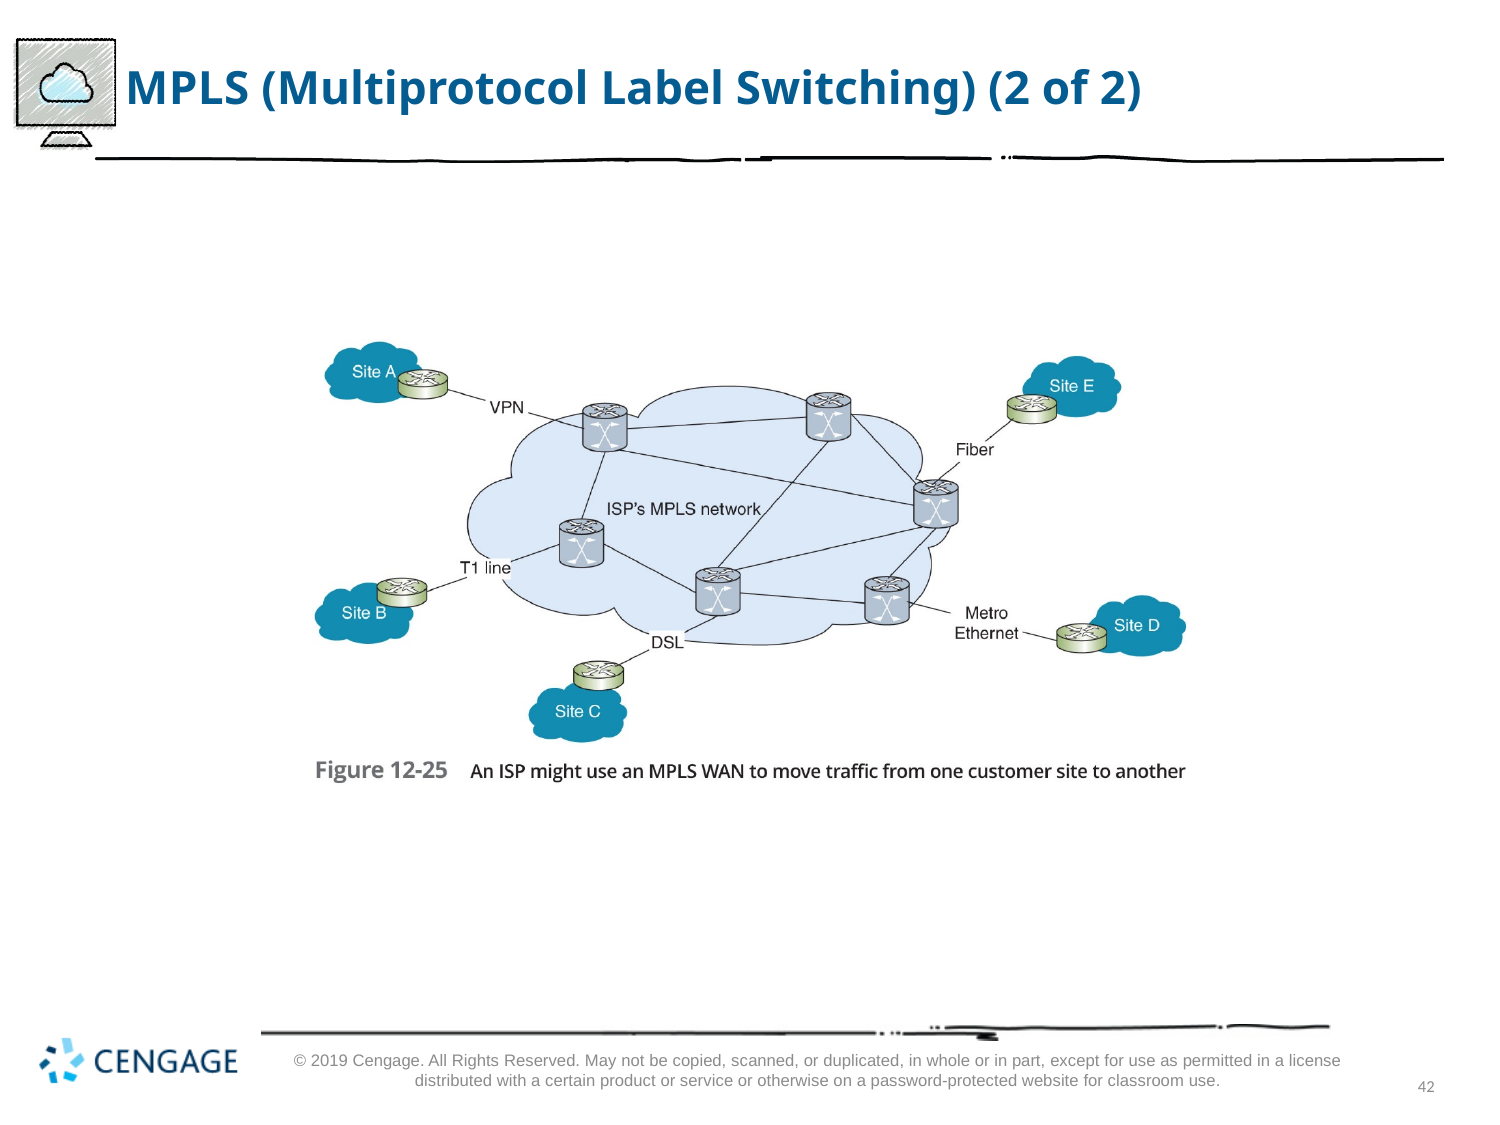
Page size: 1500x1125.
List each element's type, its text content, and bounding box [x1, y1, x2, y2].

picture [312, 339, 1188, 786]
picture [95, 155, 1444, 163]
picture [261, 1024, 1331, 1041]
title M P L S (Multiprotocol Label Switching) (2 of 2) [125, 66, 1442, 116]
footer © 2019 Cengage. All Rights Reserved. May not be copied, scanned, or duplicated, in whole or in part, except for use as permitted in a license distributed with a certain product or service or otherwise on a password-protected website for classroom use. [262, 1050, 1375, 1091]
picture [13, 36, 117, 151]
picture [19, 1024, 250, 1096]
